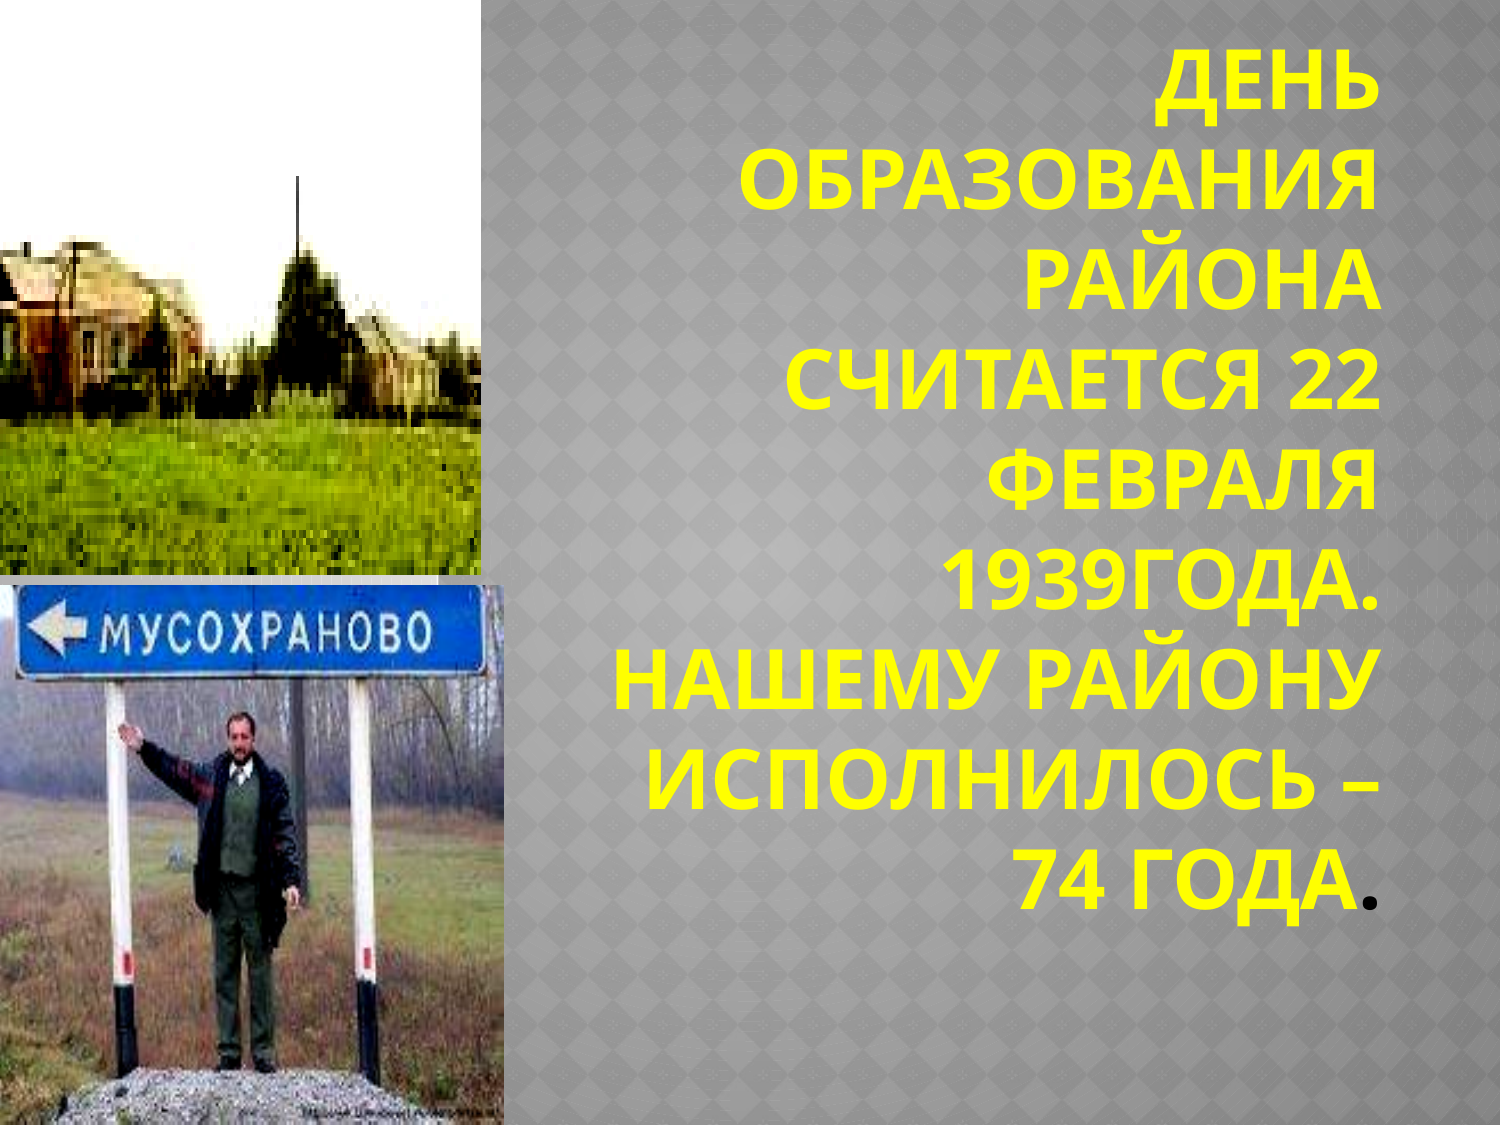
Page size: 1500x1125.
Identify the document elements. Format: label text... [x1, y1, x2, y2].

title день образования района считается 22 февраля 1939года. Нашему району исполнилось – 74 года. [552, 87, 1390, 926]
picture [0, 0, 481, 575]
picture [0, 585, 505, 1125]
